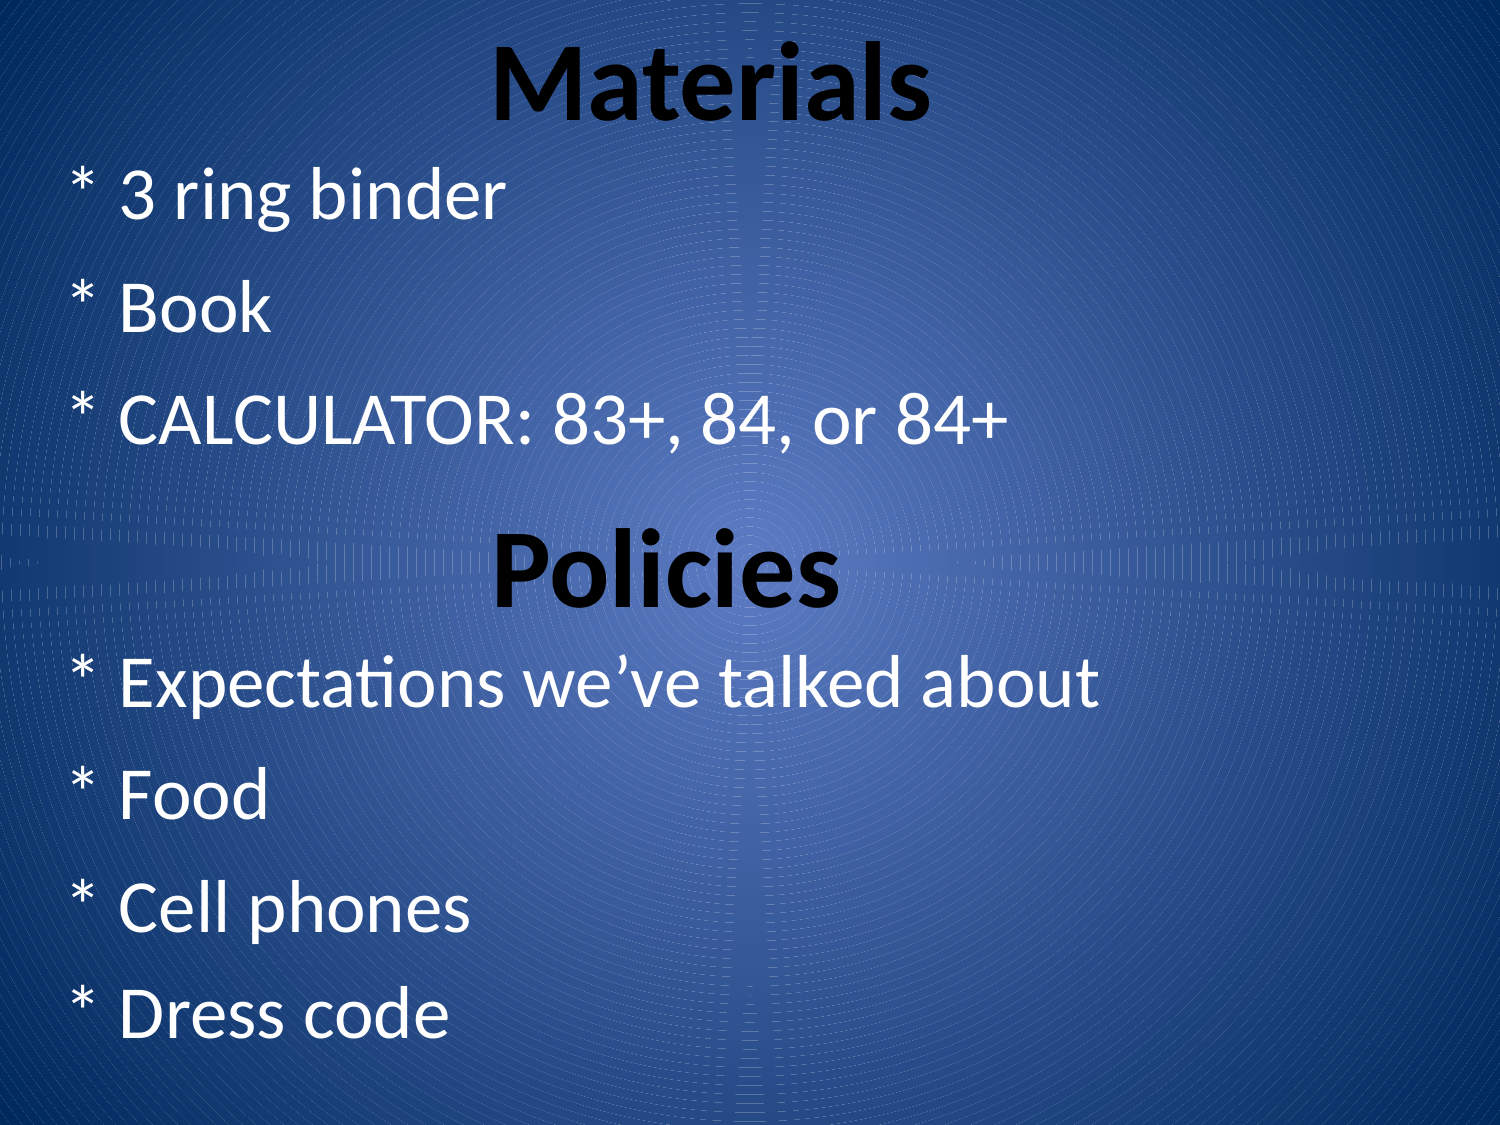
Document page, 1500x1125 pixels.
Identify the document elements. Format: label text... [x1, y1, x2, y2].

text_box Policies [476, 487, 858, 624]
text_box Materials [474, 0, 948, 150]
text_box * 3 ring binder [49, 137, 1463, 243]
text_box * CALCULATOR: 83+, 84, or 84+ [49, 362, 1463, 468]
text_box * Food [49, 737, 1463, 843]
text_box * Dress code [49, 956, 1463, 1062]
text_box * Book [49, 249, 1463, 355]
text_box * Expectations we’ve talked about [49, 624, 1463, 730]
text_box * Cell phones [49, 849, 1463, 955]
